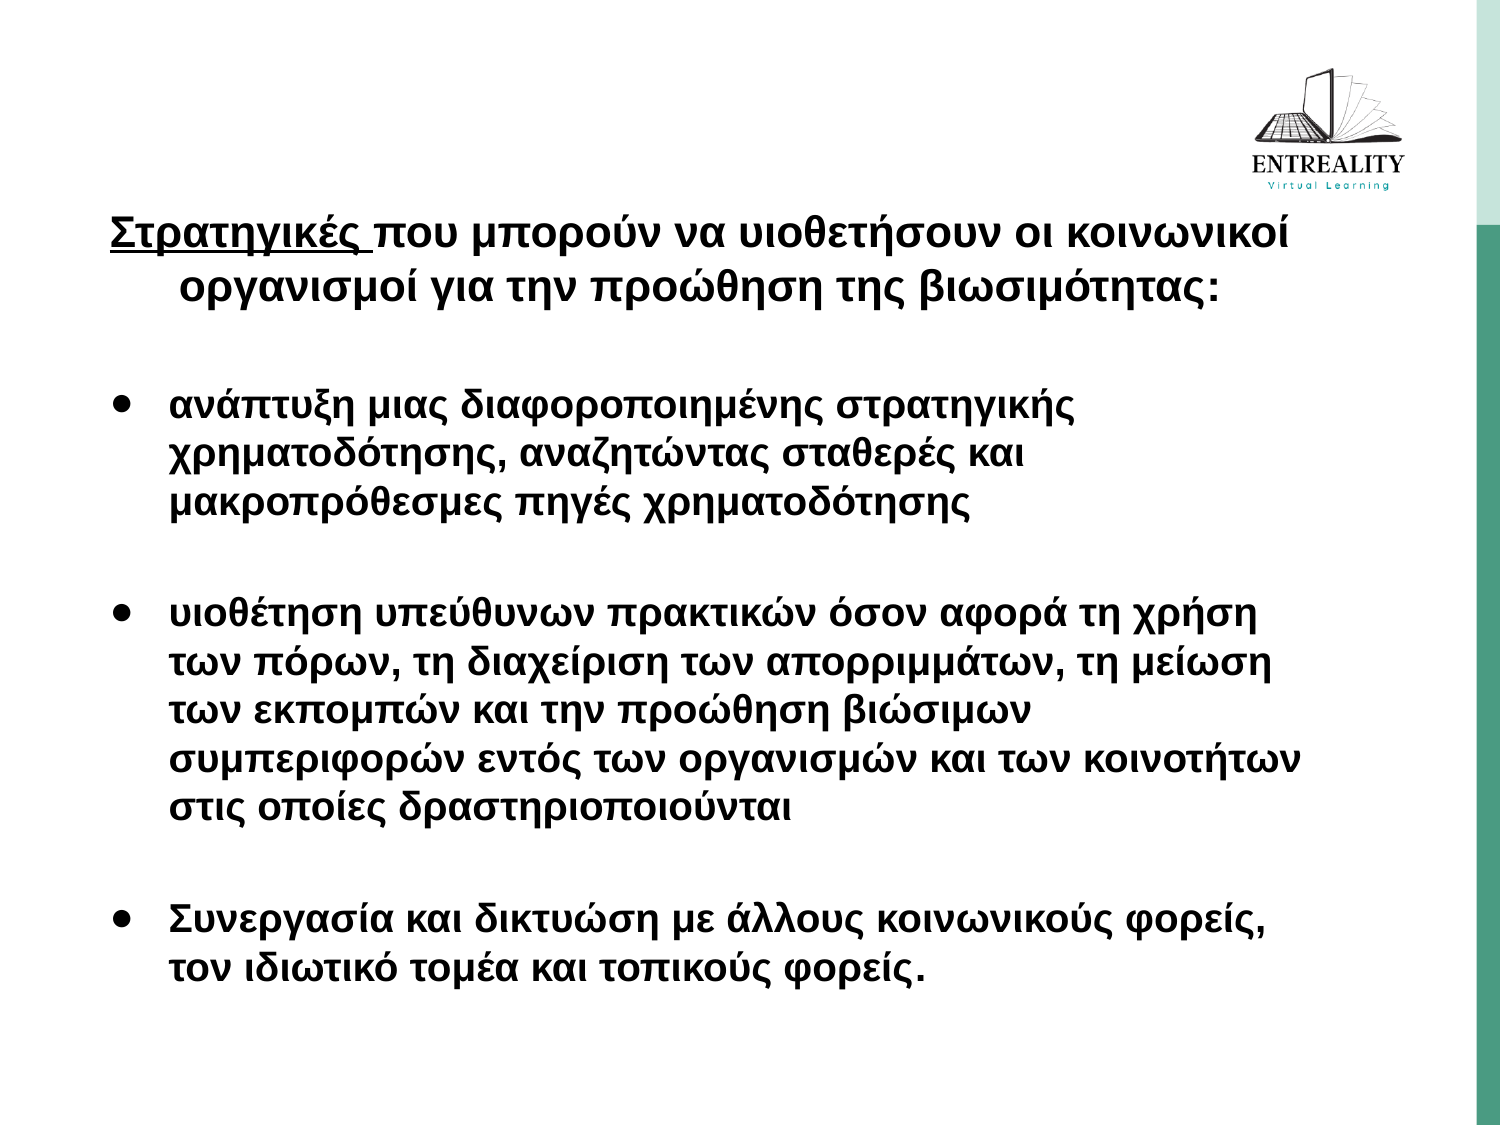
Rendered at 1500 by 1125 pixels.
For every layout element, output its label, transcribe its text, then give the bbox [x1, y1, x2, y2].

list Στρατηγικές που μπορούν να υιοθετήσουν οι κοινωνικοί οργανισμοί για την προώθηση της βιωσιμότητας: ανάπτυξη μιας διαφοροποιημένης στρατηγικής χρηματοδότησης, αναζητώντας σταθερές και μακροπρόθεσμες πηγές χρηματοδότησης υιοθέτηση υπεύθυνων πρακτικών όσον αφορά τη χρήση των πόρων, τη διαχείριση των απορριμμάτων, τη μείωση των εκπομπών και την προώθηση βιώσιμων συμπεριφορών εντός των οργανισμών και των κοινοτήτων στις οποίες δραστηριοποιούνται Συνεργασία και δικτυώση με άλλους κοινωνικούς φορείς, τον ιδιωτικό τομέα και τοπικούς φορείς. [75, 195, 1325, 1005]
picture [1198, 0, 1458, 259]
